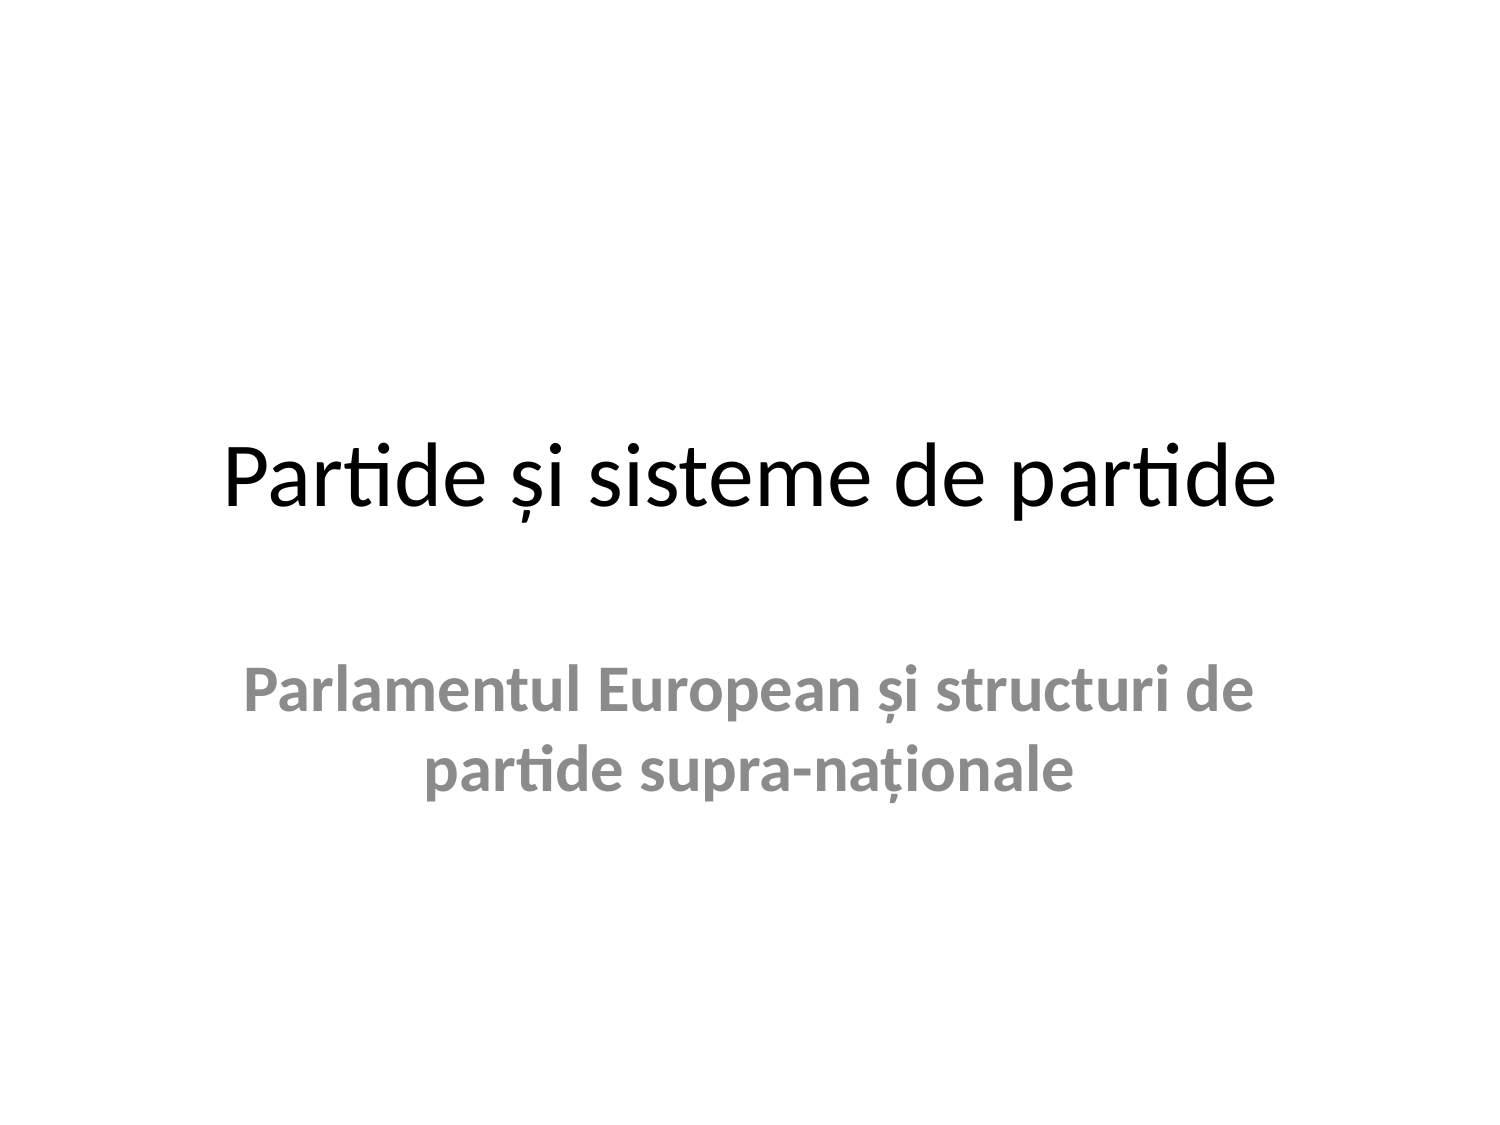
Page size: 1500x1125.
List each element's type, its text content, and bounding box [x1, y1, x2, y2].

subtitle Parlamentul European și structuri de partide supra-naționale [225, 637, 1275, 925]
title Partide și sisteme de partide [112, 349, 1388, 591]
